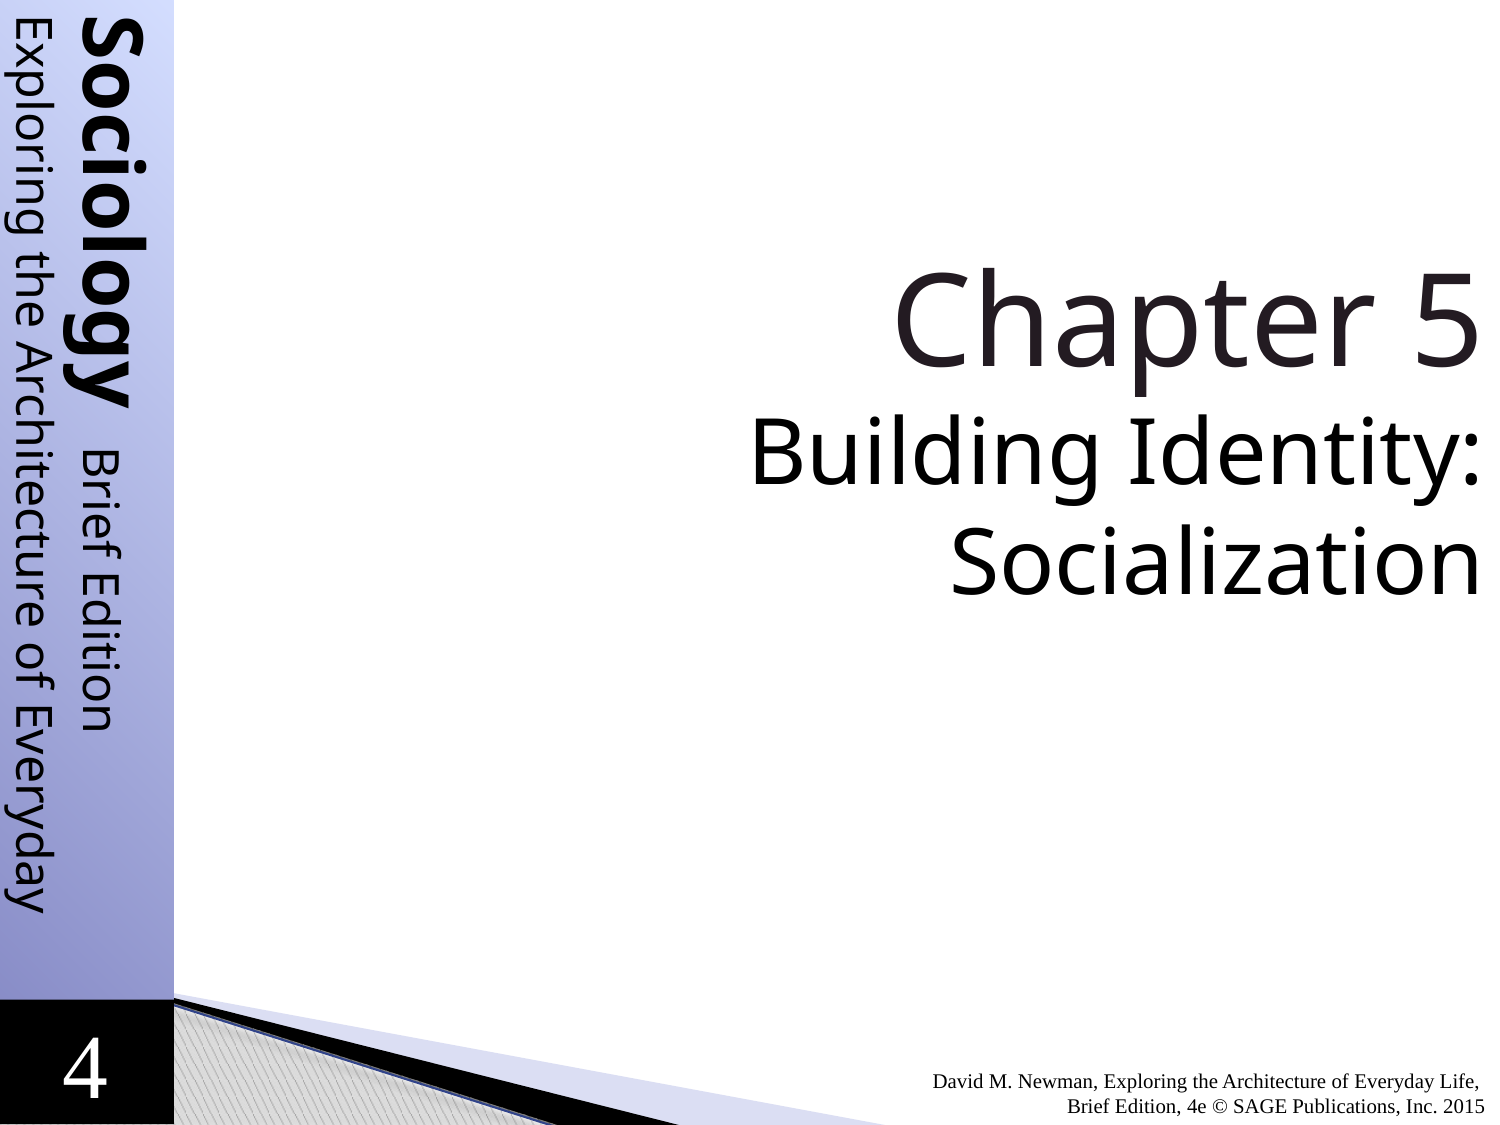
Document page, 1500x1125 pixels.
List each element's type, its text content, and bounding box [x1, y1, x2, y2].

footer David M. Newman, Exploring the Architecture of Everyday Life, Brief Edition, 4e © SAGE Publications, Inc. 2015 [762, 1065, 1500, 1125]
picture [174, 1003, 558, 1125]
subtitle Chapter 5 Building Identity: Socialization [217, 237, 1500, 938]
